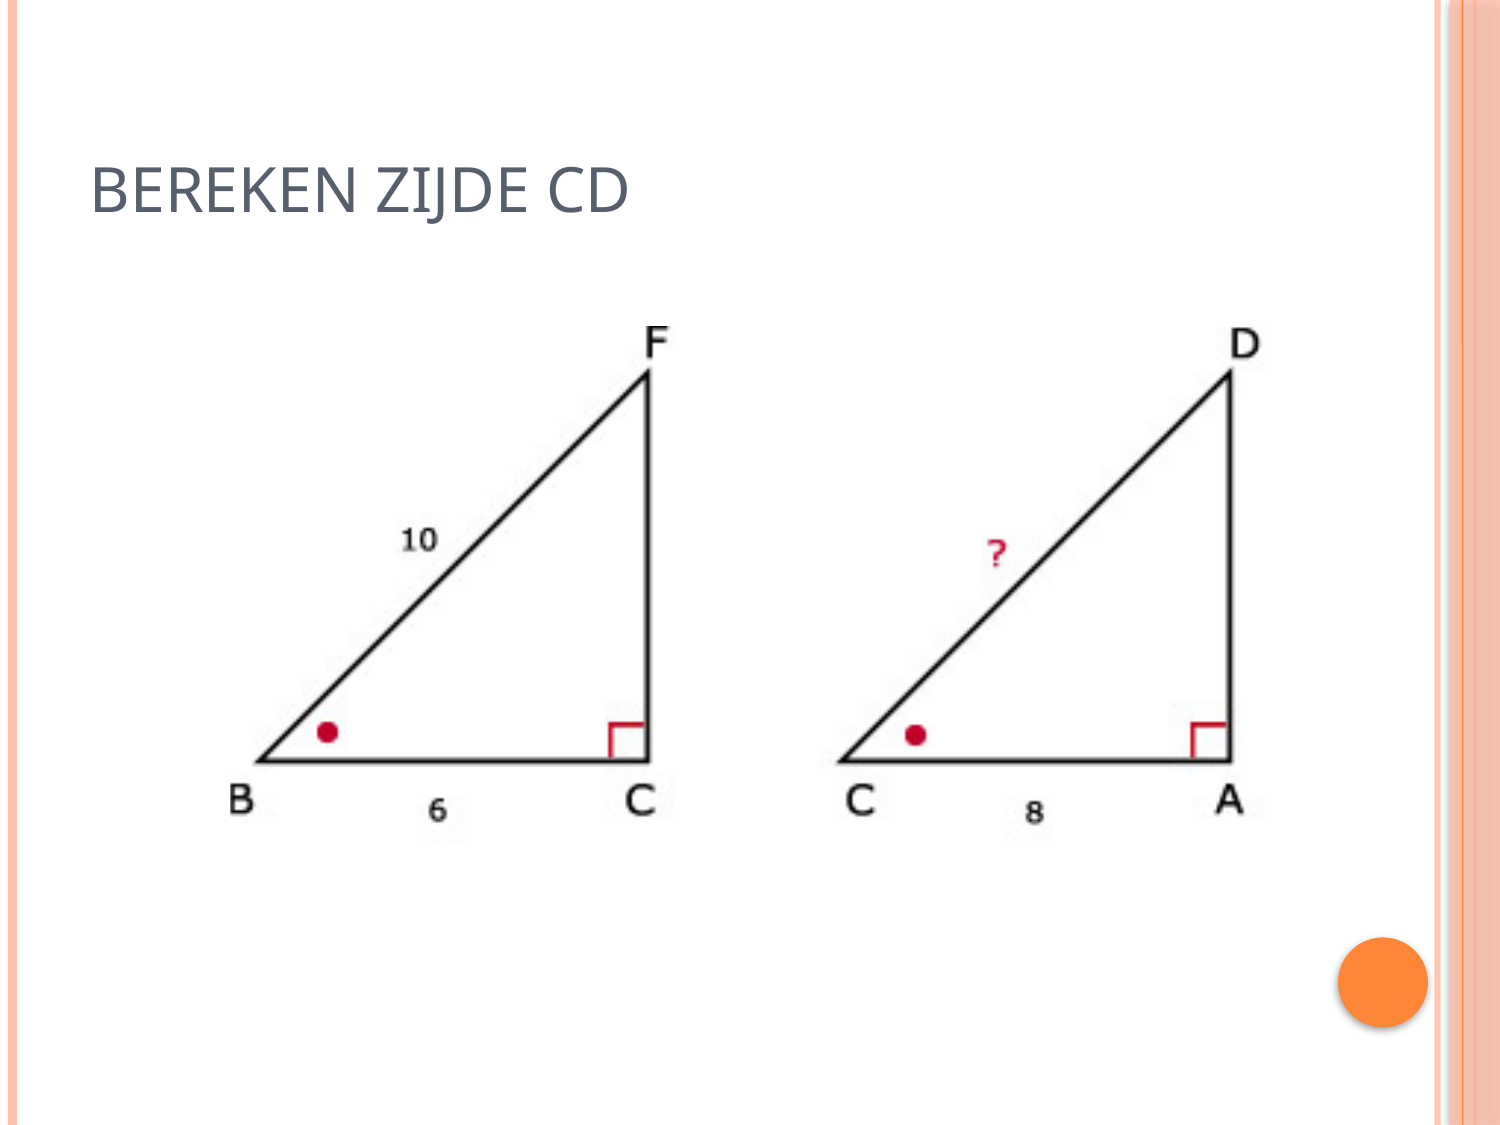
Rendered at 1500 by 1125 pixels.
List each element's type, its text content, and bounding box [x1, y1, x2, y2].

title Bereken zijde CD [75, 45, 1300, 233]
picture [229, 325, 1265, 842]
